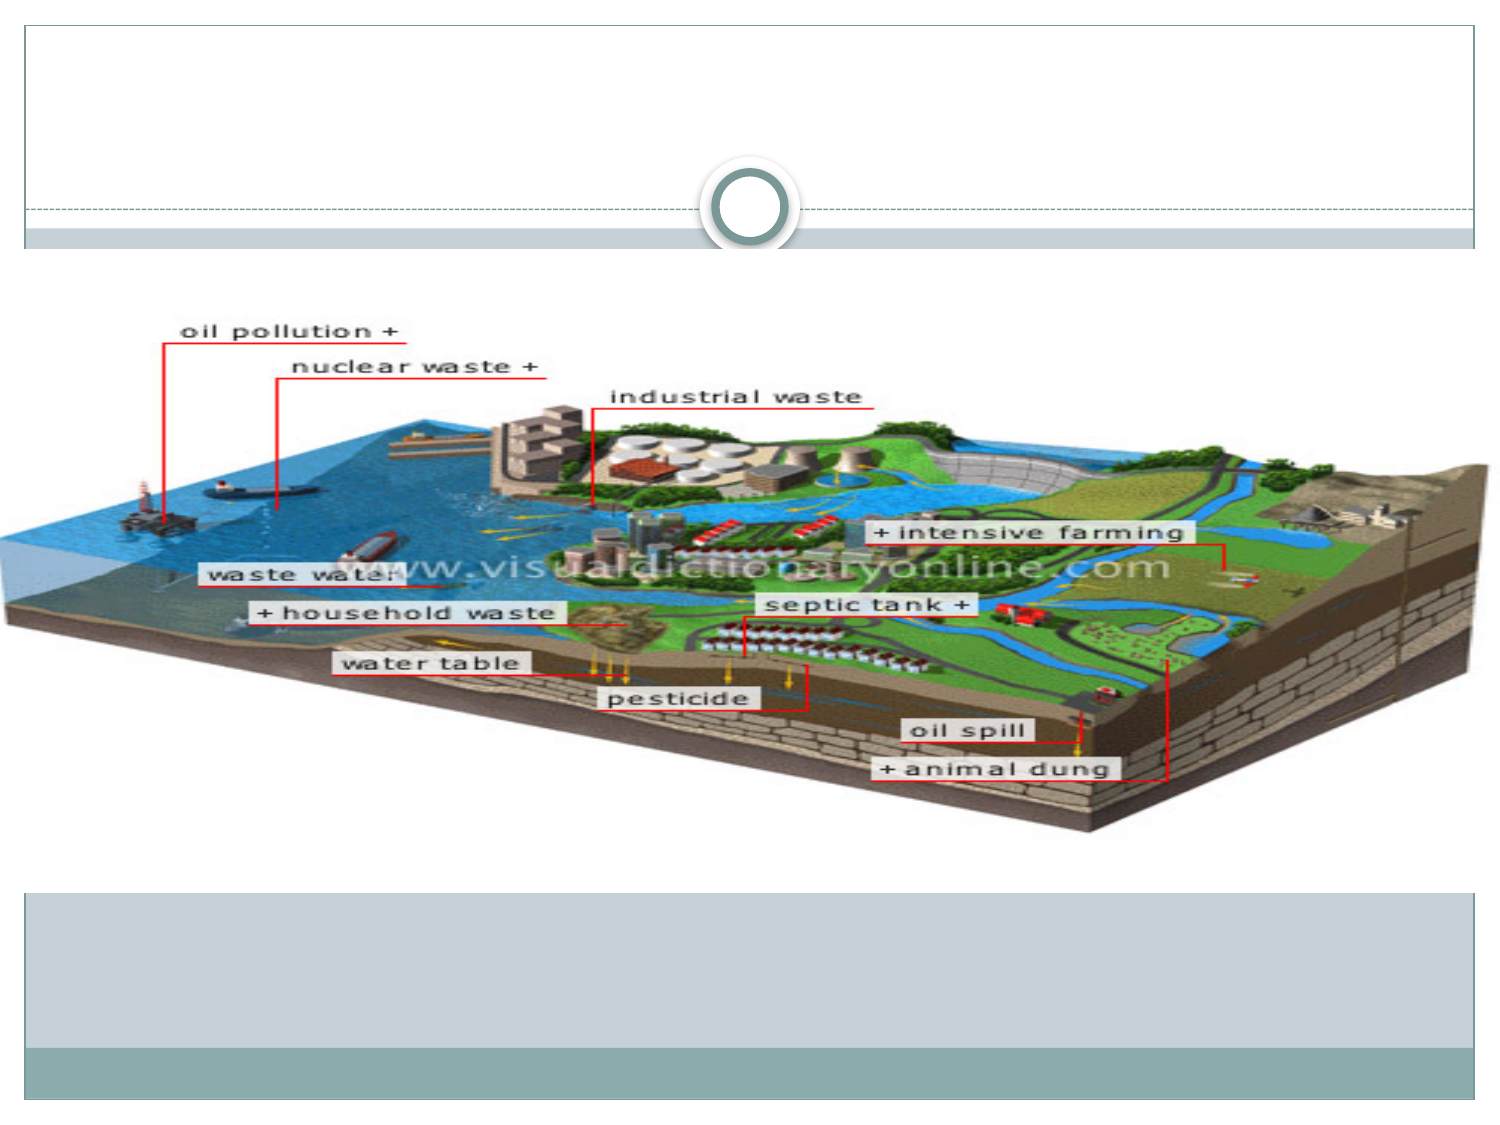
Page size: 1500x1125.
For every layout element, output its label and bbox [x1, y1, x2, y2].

picture [0, 249, 1500, 894]
